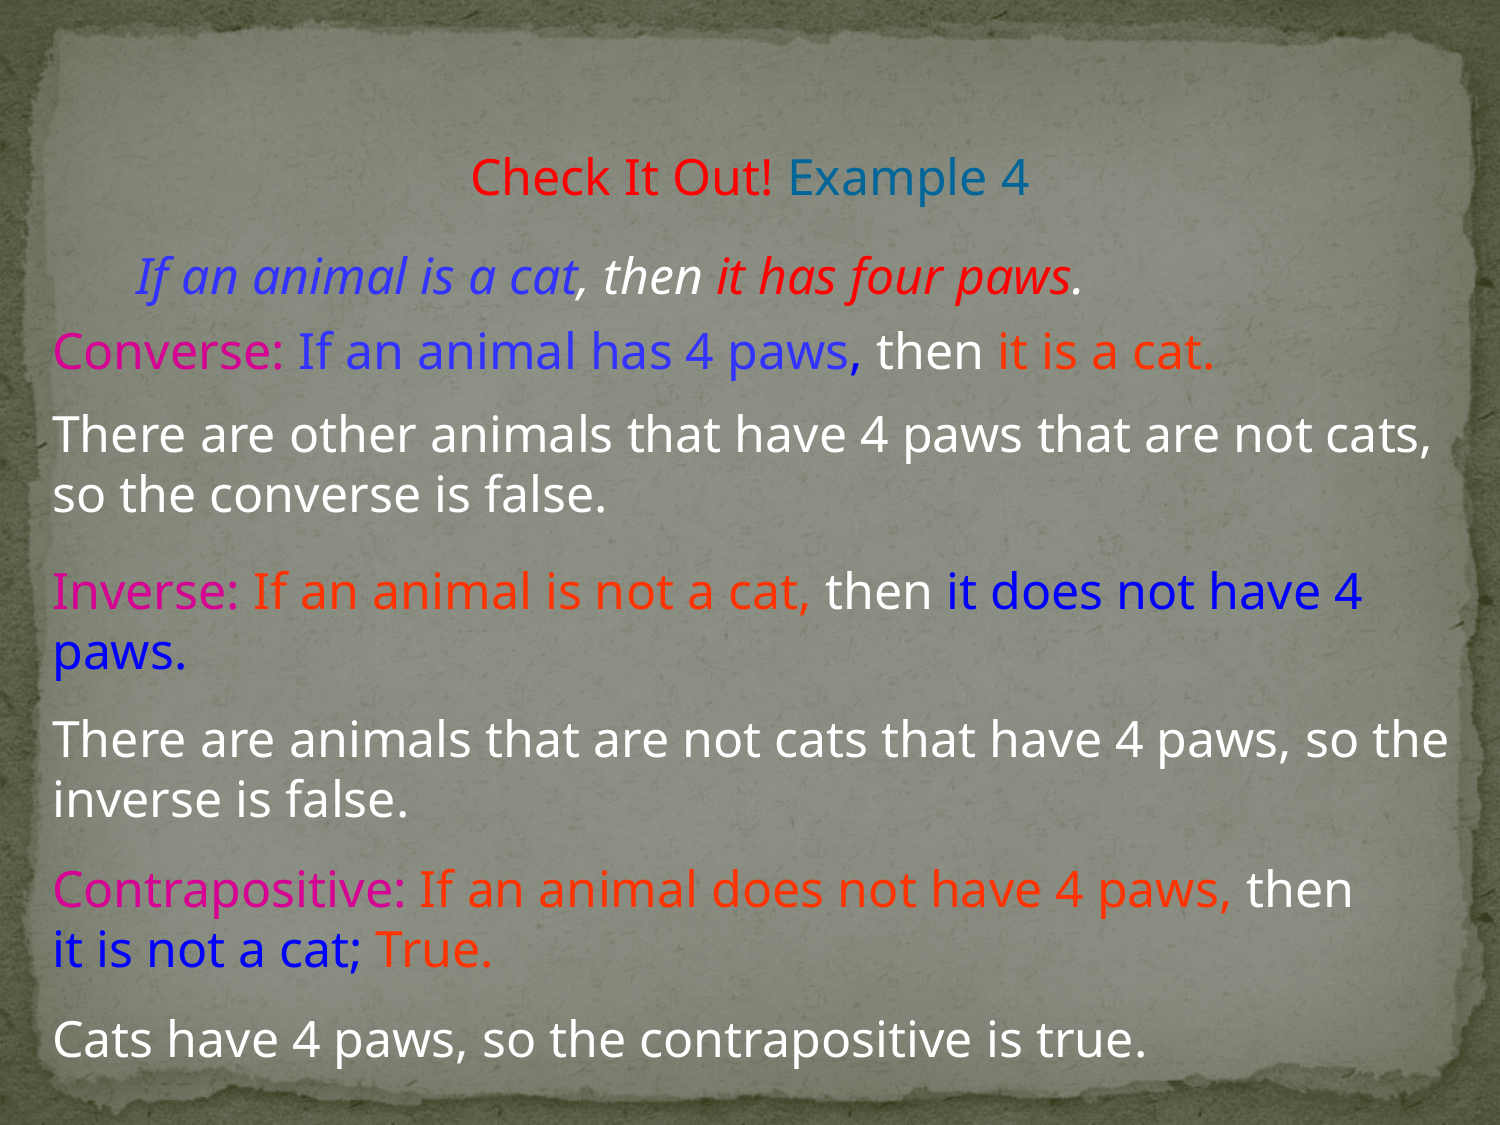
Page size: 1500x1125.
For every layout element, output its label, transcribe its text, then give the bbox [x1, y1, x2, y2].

text_box Cats have 4 paws, so the contrapositive is true. [37, 1000, 1488, 1075]
text_box Inverse: If an animal is not a cat, then it does not have 4 paws. [37, 552, 1388, 688]
text_box There are other animals that have 4 paws that are not cats, so the converse is false. [37, 395, 1488, 530]
text_box Check It Out! Example 4 [0, 137, 1500, 213]
text_box Converse: If an animal has 4 paws, then it is a cat. [37, 312, 1388, 388]
text_box There are animals that are not cats that have 4 paws, so the inverse is false. [37, 700, 1488, 835]
text_box If an animal is a cat, then it has four paws. [121, 237, 1100, 313]
text_box Contrapositive: If an animal does not have 4 paws, then it is not a cat; True. [37, 850, 1388, 985]
